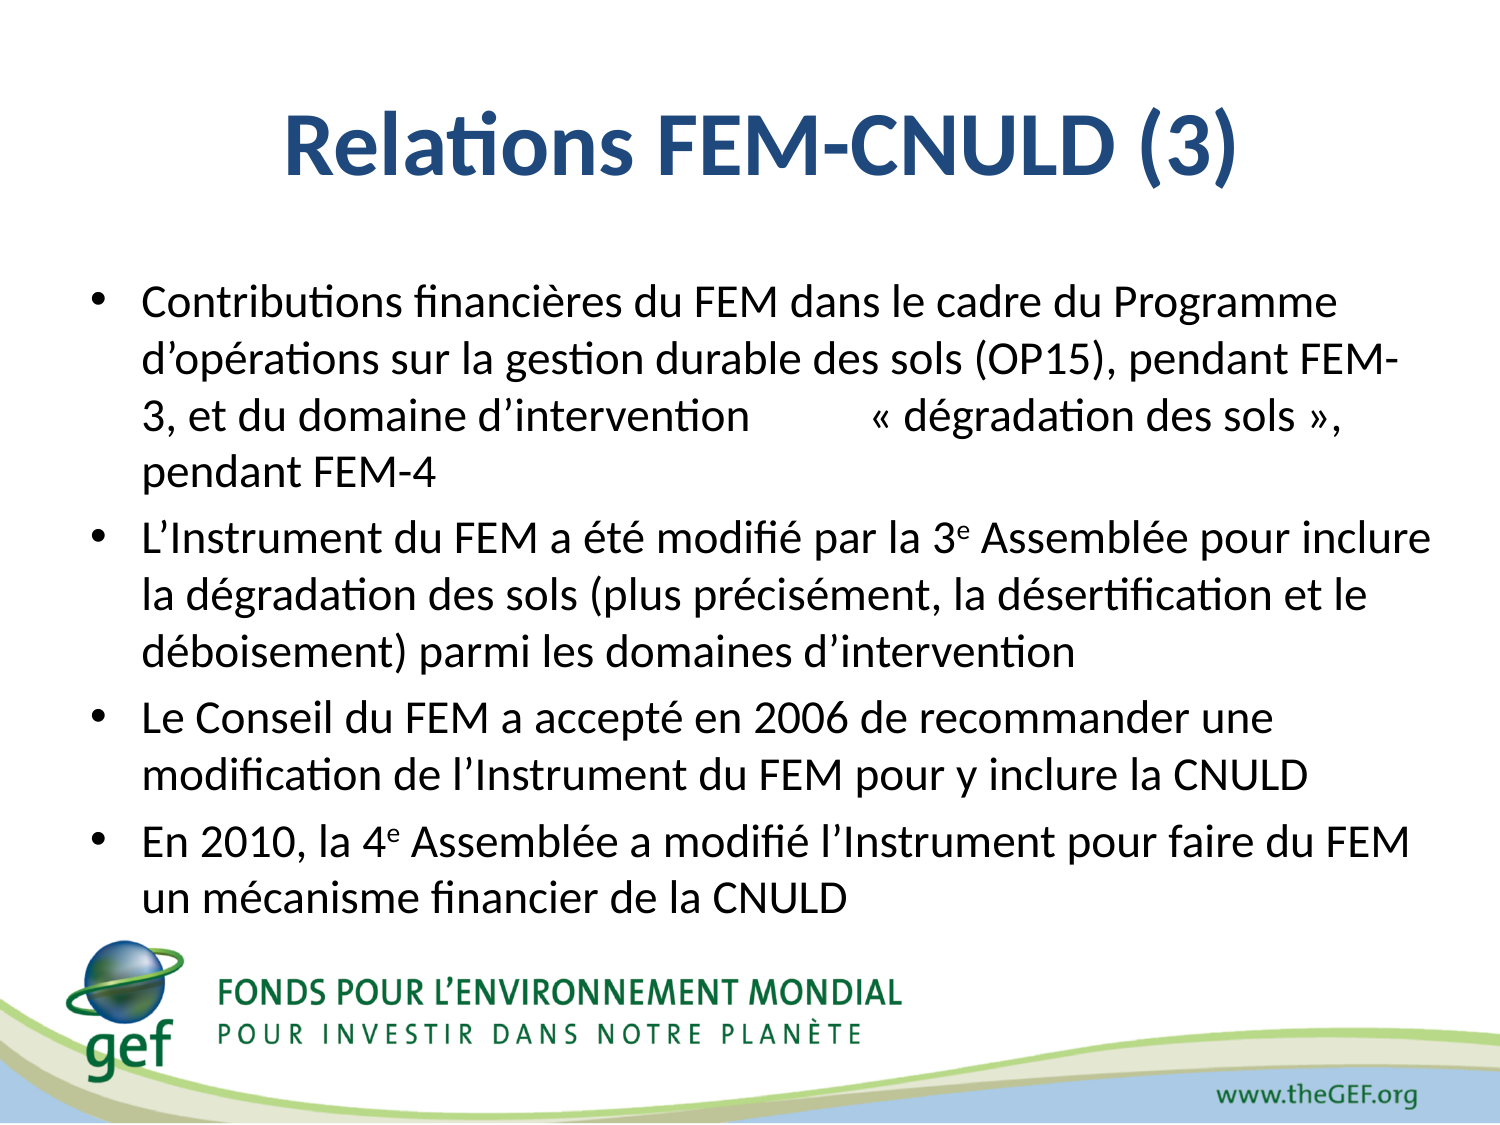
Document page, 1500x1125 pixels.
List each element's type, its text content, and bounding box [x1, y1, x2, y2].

picture [0, 912, 1500, 1125]
list Contributions financières du FEM dans le cadre du Programme d’opérations sur la gestion durable des sols (OP15), pendant FEM-3, et du domaine d’intervention « dégradation des sols », pendant FEM-4 L’Instrument du FEM a été modifié par la 3e Assemblée pour inclure la dégradation des sols (plus précisément, la désertification et le déboisement) parmi les domaines d’intervention Le Conseil du FEM a accepté en 2006 de recommander une modification de l’Instrument du FEM pour y inclure la CNULD En 2010, la 4e Assemblée a modifié l’Instrument pour faire du FEM un mécanisme financier de la CNULD [74, 262, 1451, 951]
title Relations FEM-CNULD (3) [74, 44, 1451, 233]
